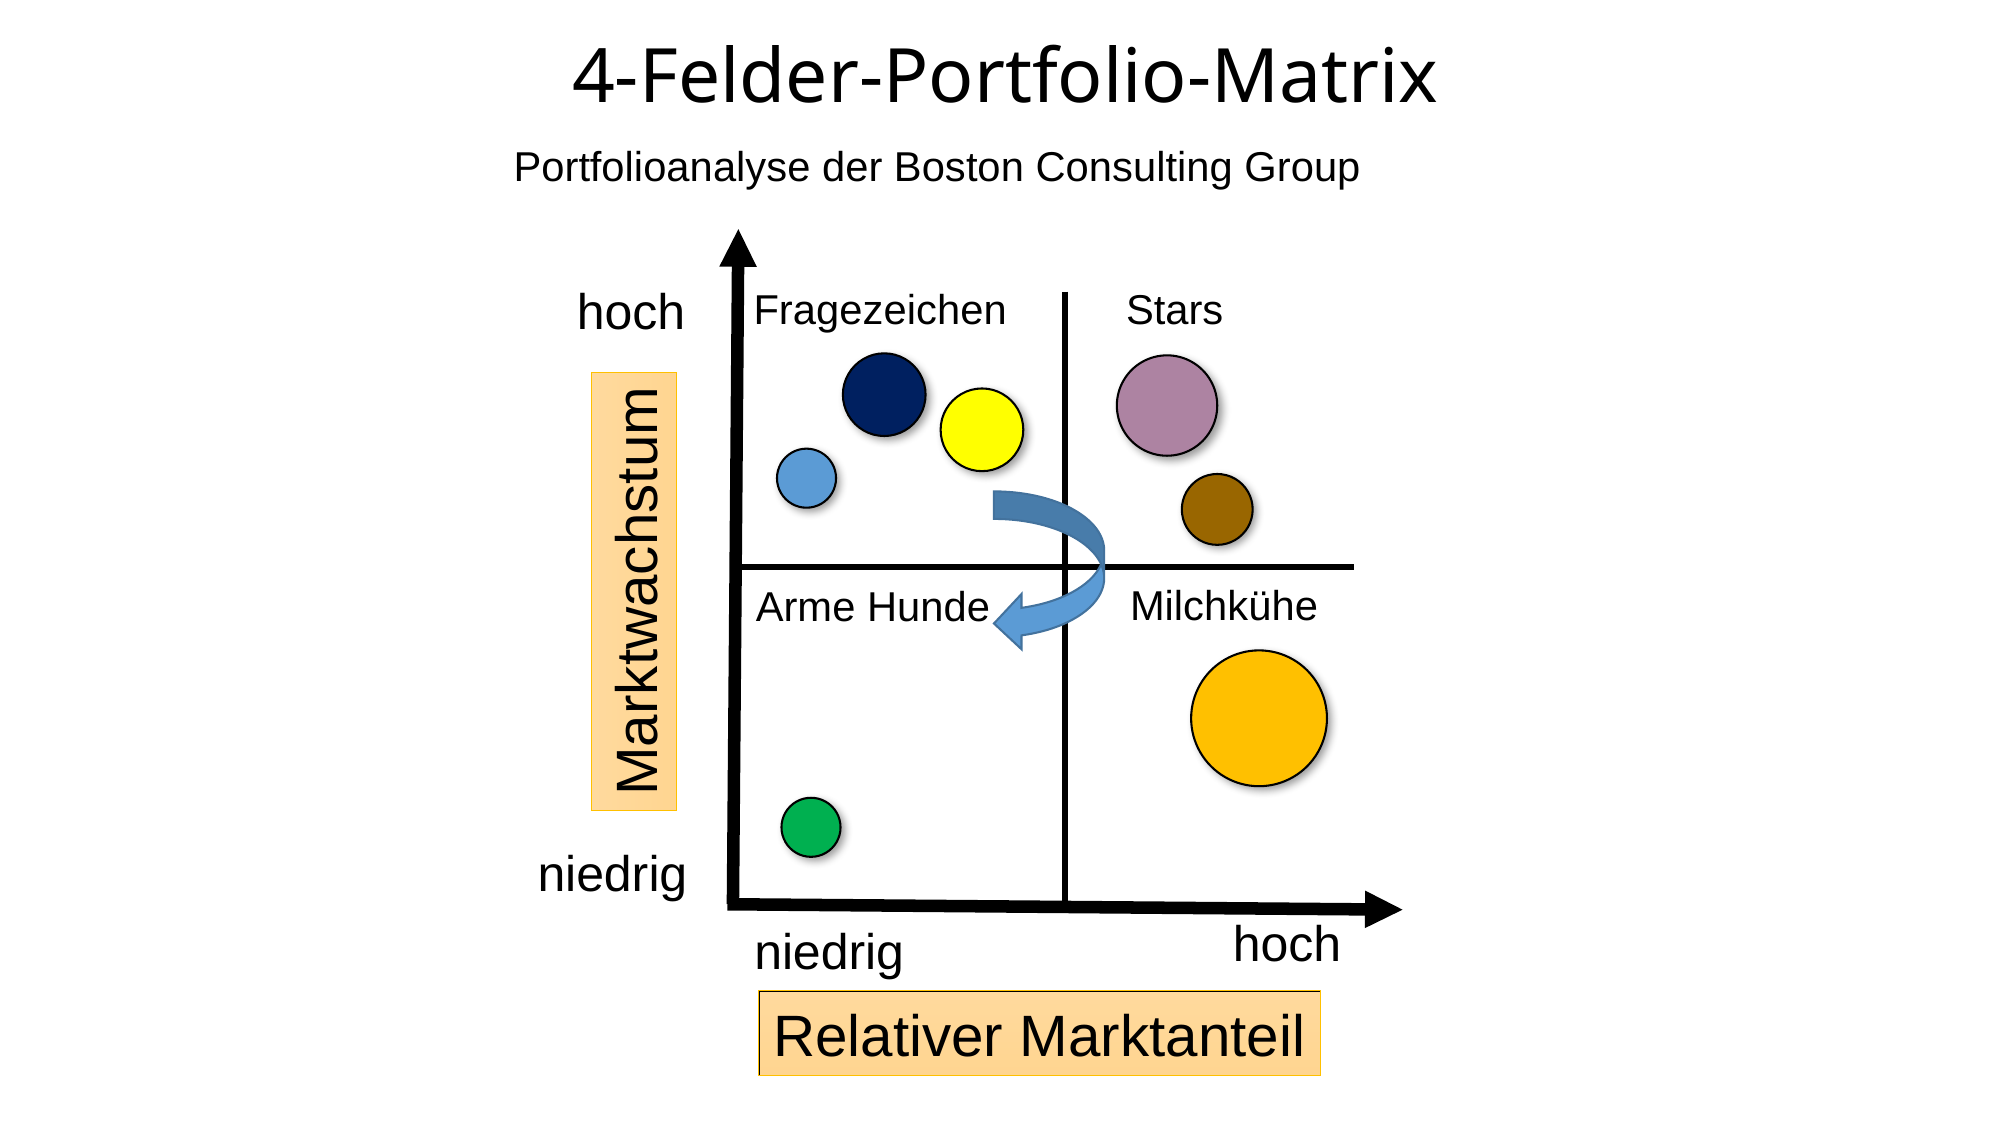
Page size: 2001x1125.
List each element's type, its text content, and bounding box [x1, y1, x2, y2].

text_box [498, 131, 1578, 1077]
title 4-Felder-Portfolio-Matrix [117, 9, 1894, 149]
